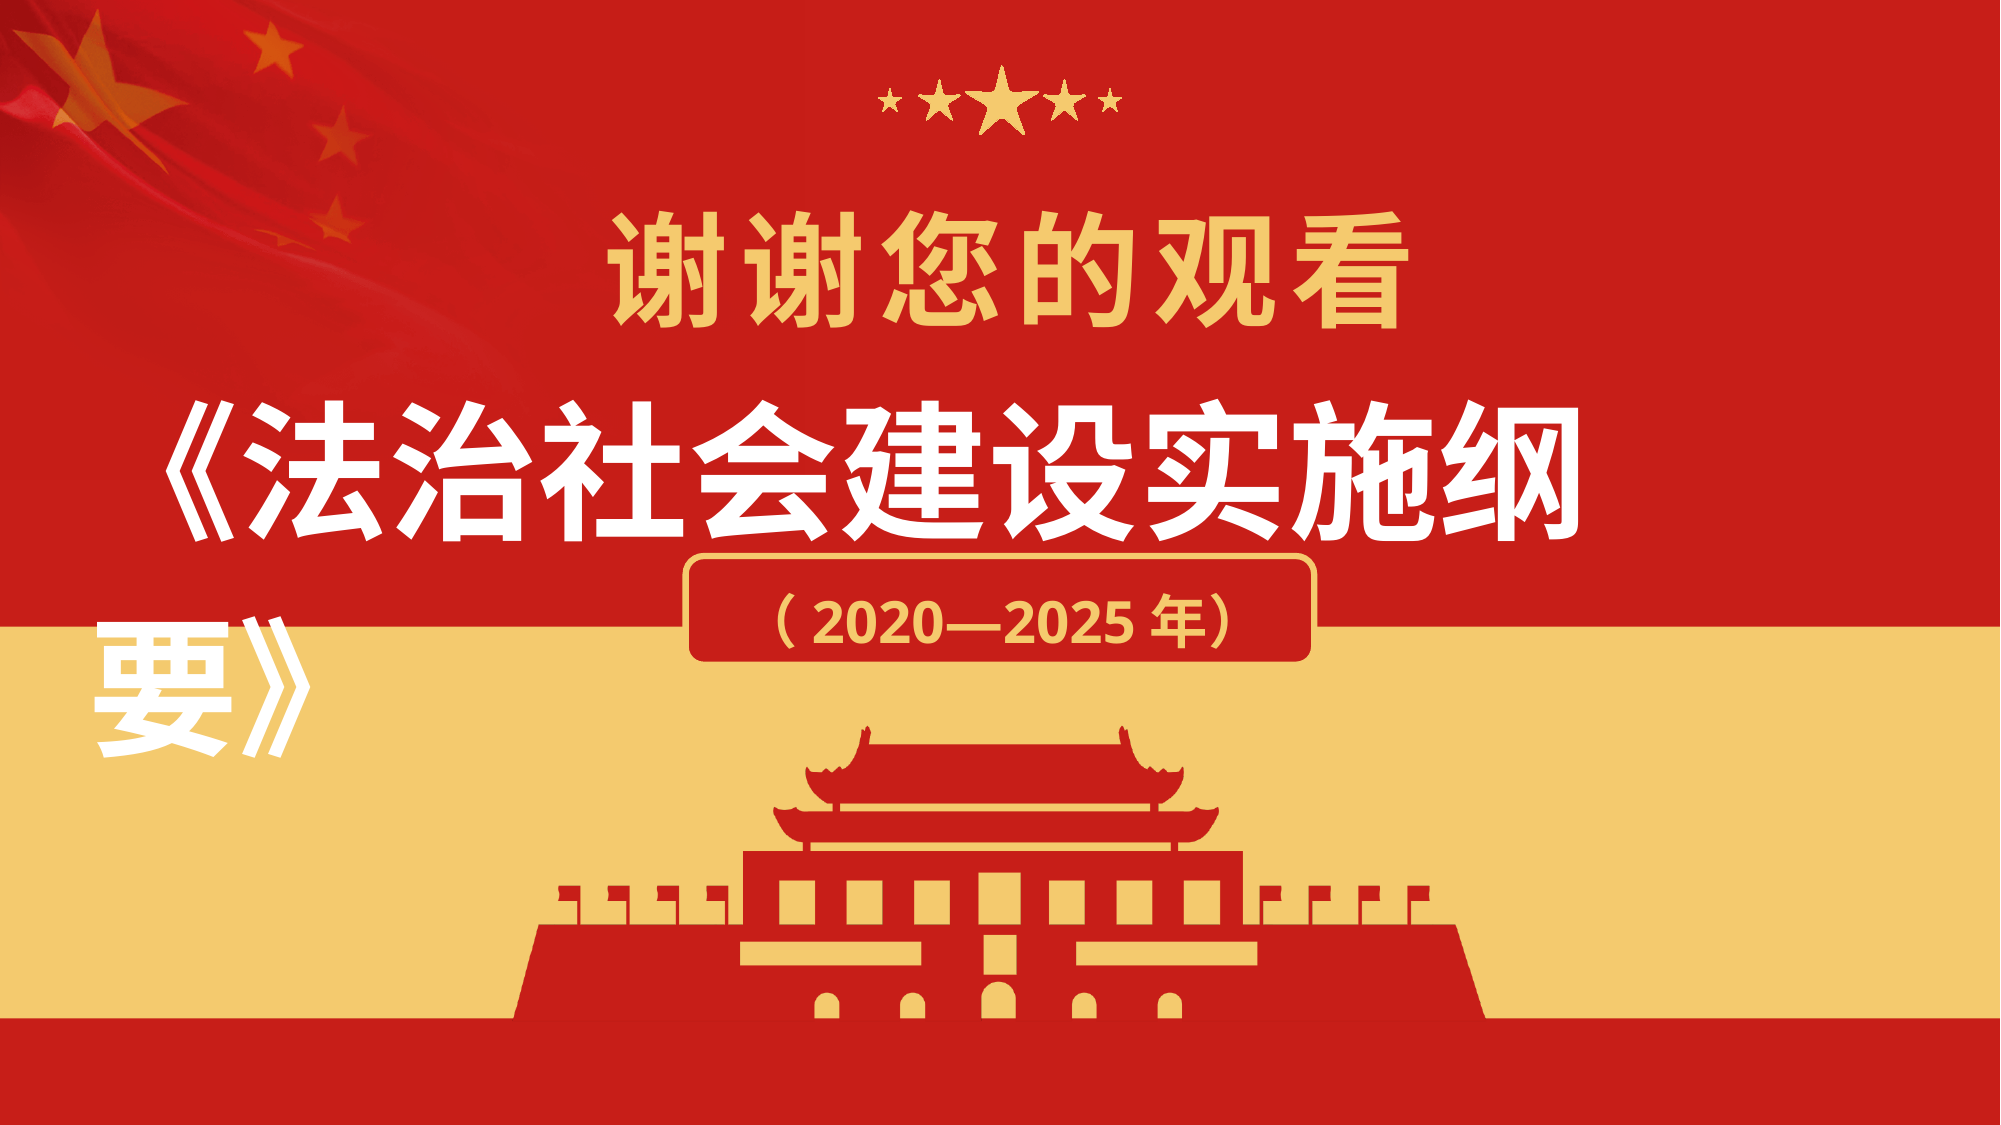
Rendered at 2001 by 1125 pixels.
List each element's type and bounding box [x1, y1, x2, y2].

text_box [877, 64, 1123, 136]
text_box [0, 0, 2000, 1125]
picture [459, 591, 1541, 1125]
